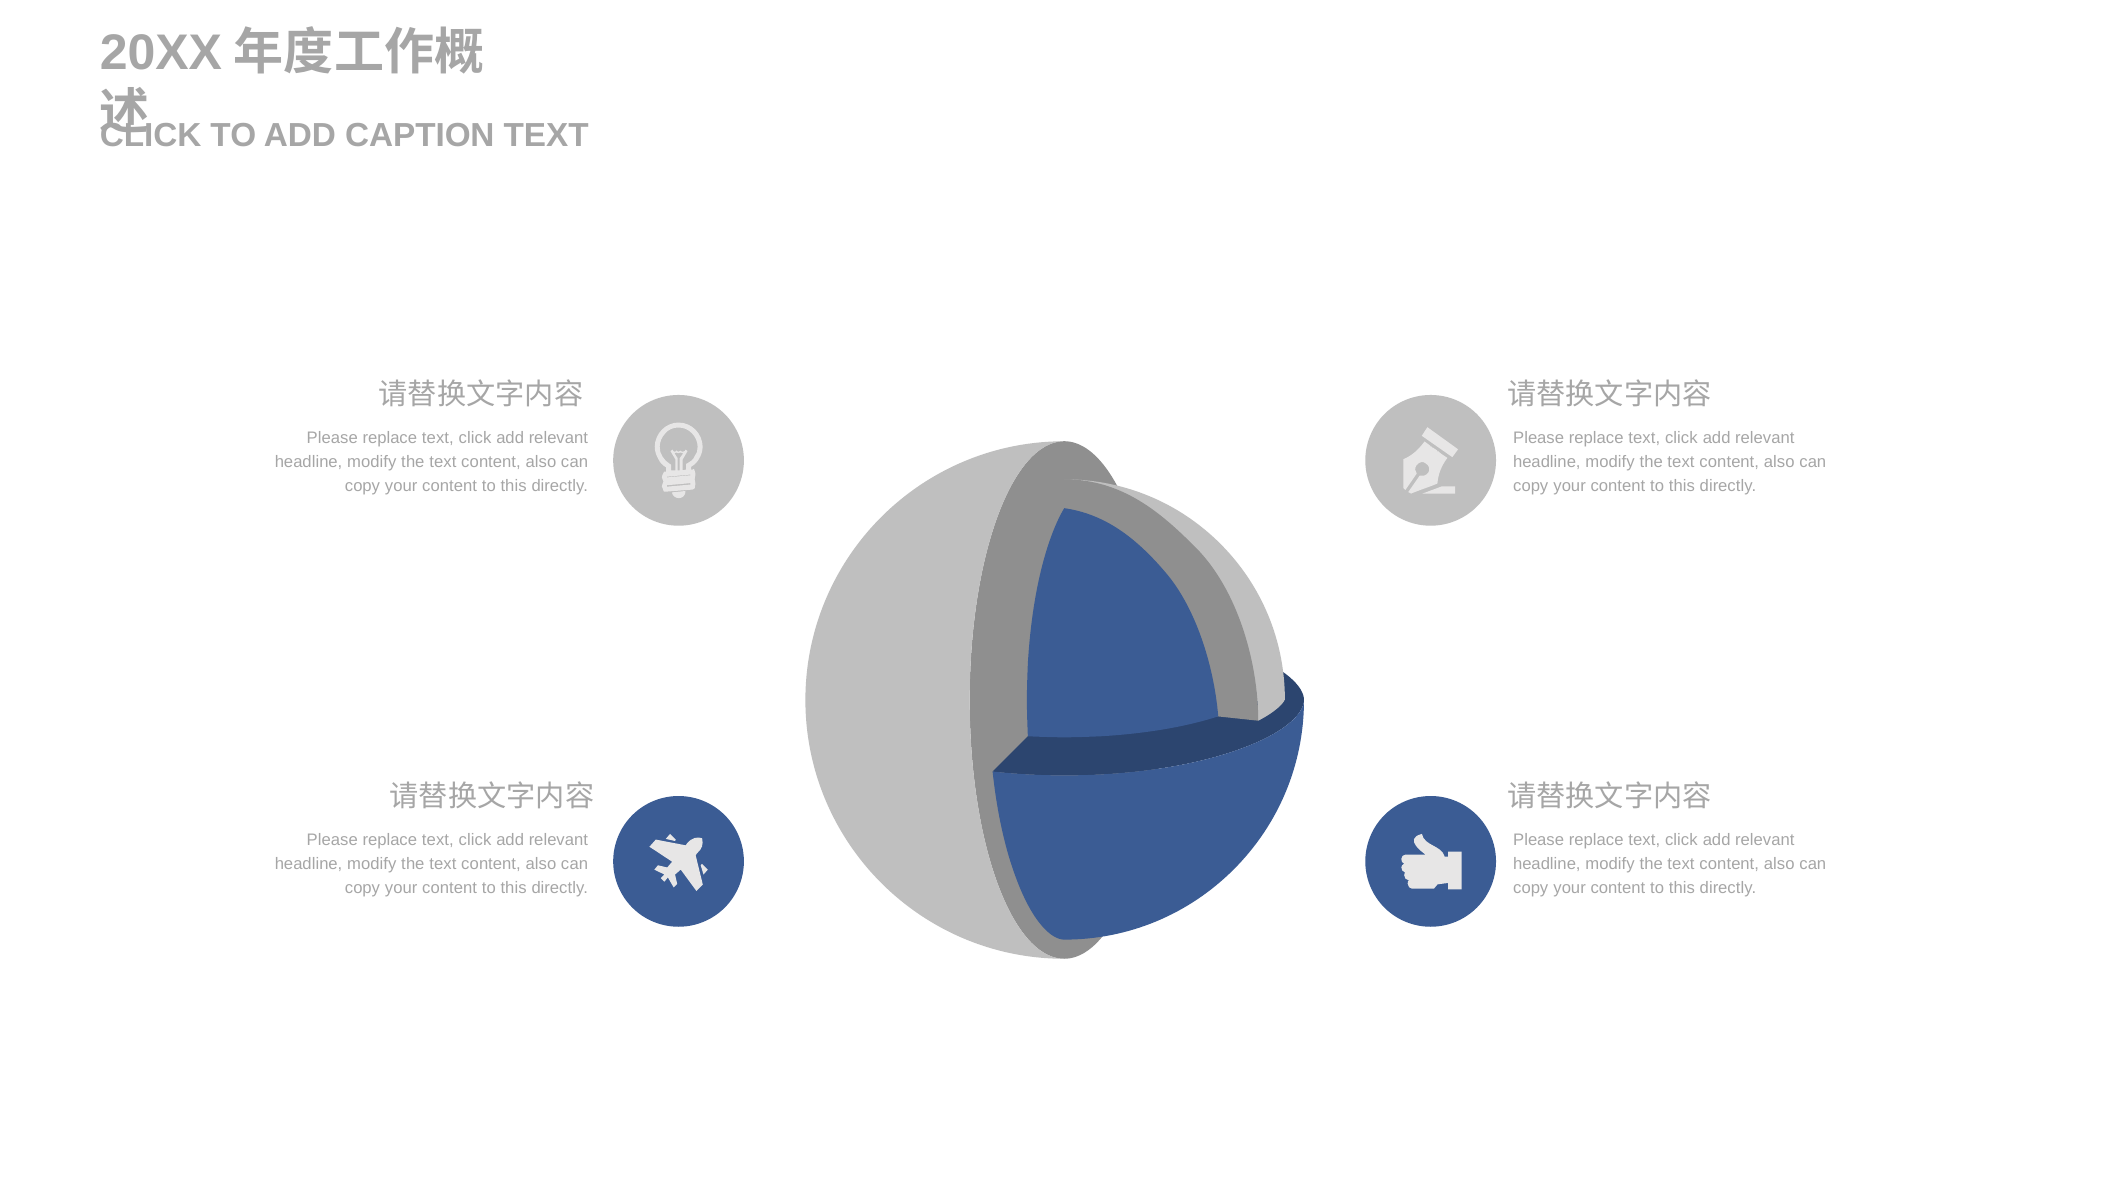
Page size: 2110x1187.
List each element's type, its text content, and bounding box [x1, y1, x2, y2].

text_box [613, 394, 744, 526]
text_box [805, 441, 1304, 959]
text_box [1365, 795, 1497, 927]
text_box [238, 360, 604, 502]
text_box 20XX年度工作概述 [99, 19, 534, 113]
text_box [1491, 360, 1864, 502]
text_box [238, 762, 611, 904]
text_box CLICK TO ADD CAPTION TEXT [99, 113, 629, 154]
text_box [1491, 762, 1864, 904]
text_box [1365, 394, 1497, 526]
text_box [613, 795, 744, 927]
